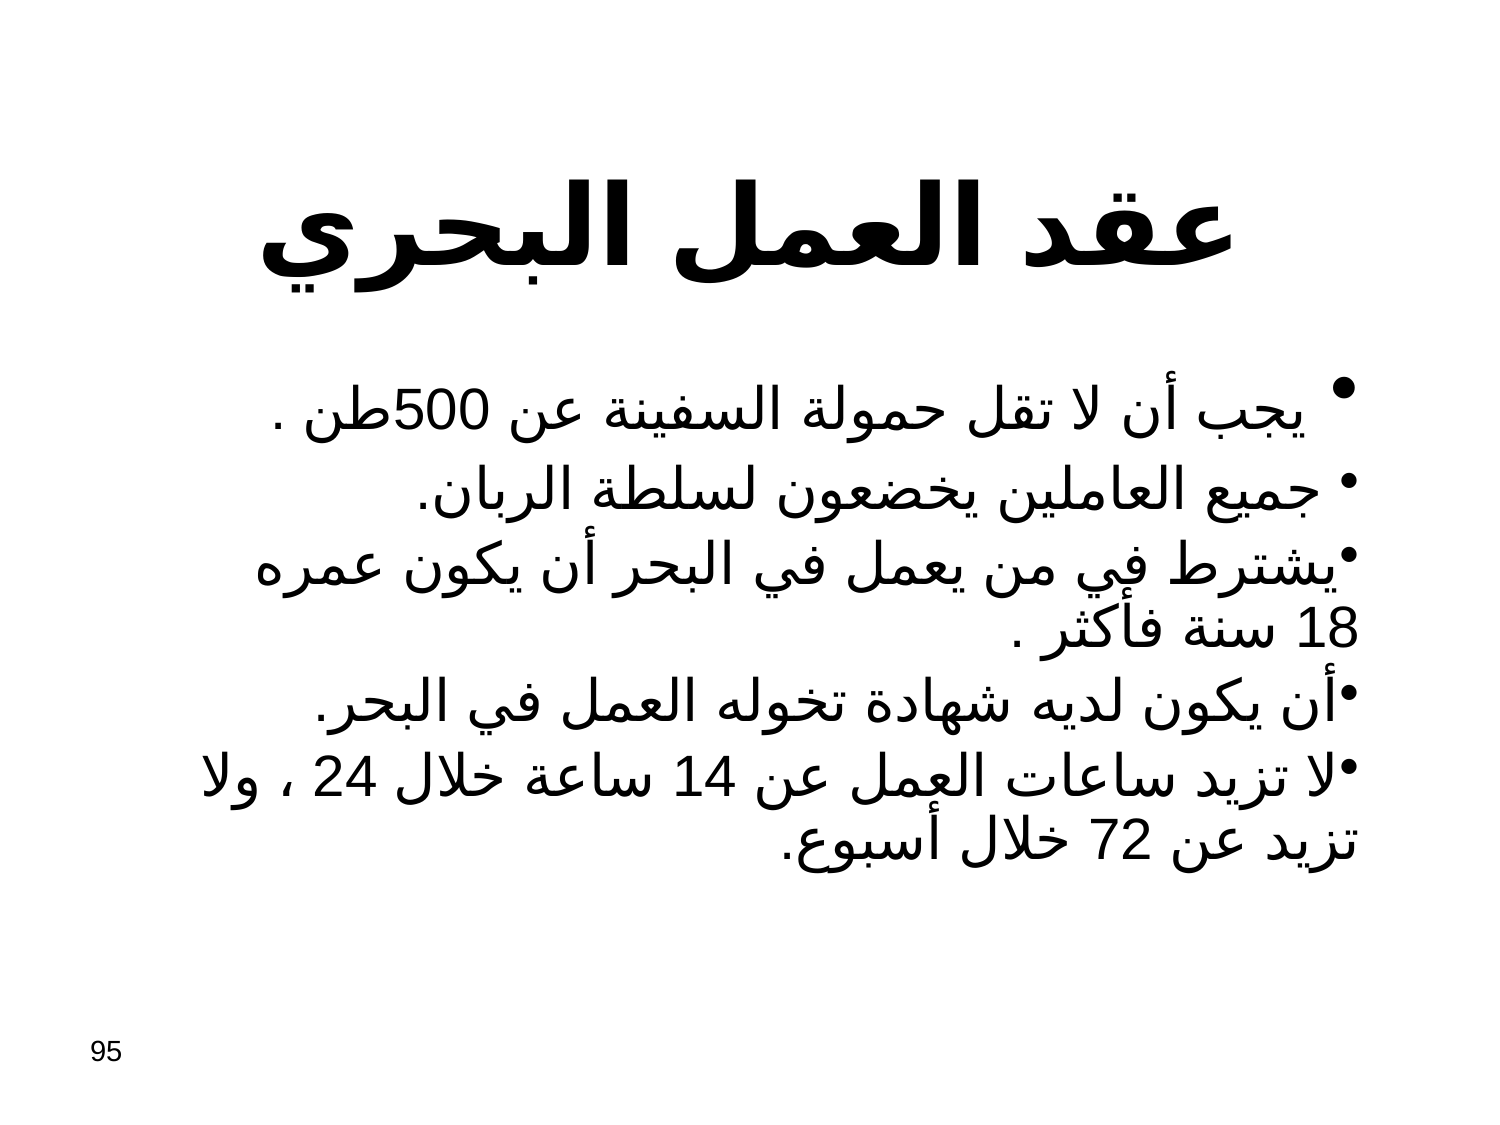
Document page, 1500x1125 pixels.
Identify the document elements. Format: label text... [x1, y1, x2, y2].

title عقد العمل البحري [112, 99, 1388, 342]
subtitle يجب أن لا تقل حمولة السفينة عن 500طن . جميع العاملين يخضعون لسلطة الربان. يشترط في من يعمل في البحر أن يكون عمره 18 سنة فأكثر . أن يكون لديه شهادة تخوله العمل في البحر. لا تزيد ساعات العمل عن 14 ساعة خلال 24 ، ولا تزيد عن 72 خلال أسبوع. [174, 349, 1376, 951]
slide_number 95 [74, 1024, 426, 1103]
